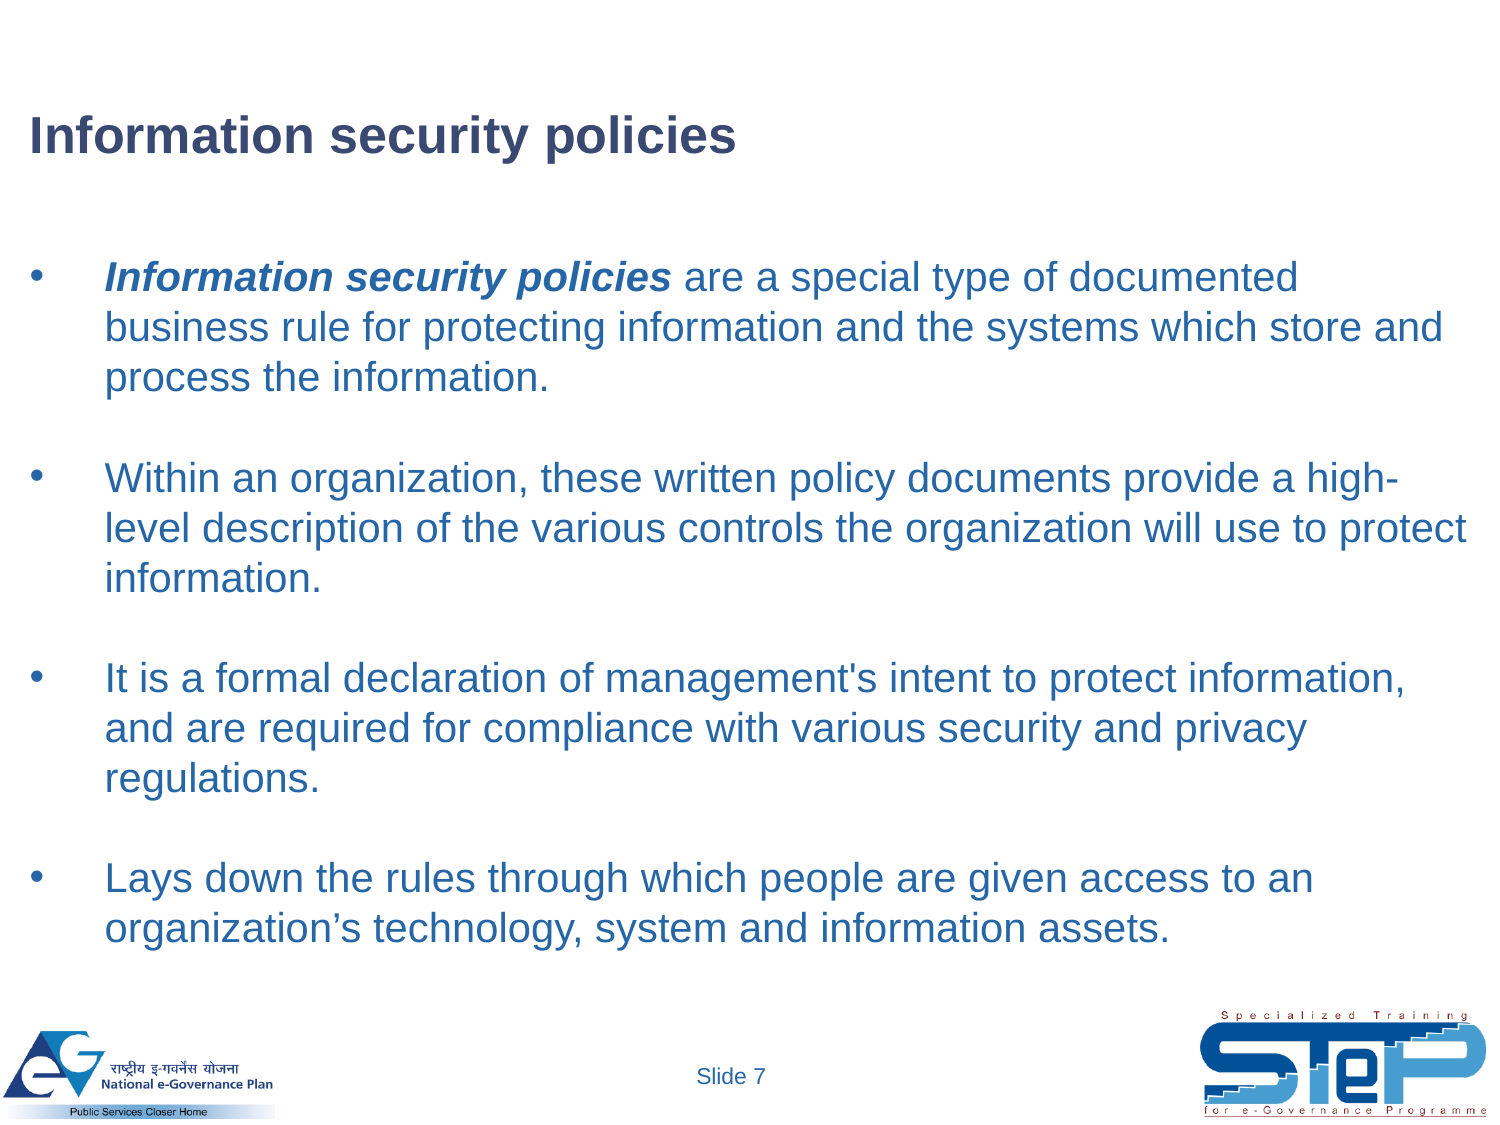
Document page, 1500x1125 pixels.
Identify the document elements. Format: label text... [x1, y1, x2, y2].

title Information security policies [29, 101, 1470, 226]
picture [2, 1031, 275, 1119]
picture [1200, 1011, 1486, 1117]
list Information security policies are a special type of documented business rule for protecting information and the systems which store and process the information. Within an organization, these written policy documents provide a high-level description of the various controls the organization will use to protect information. It is a formal declaration of management's intent to protect information, and are required for compliance with various security and privacy regulations. Lays down the rules through which people are given access to an organization’s technology, system and information assets. [29, 249, 1470, 959]
